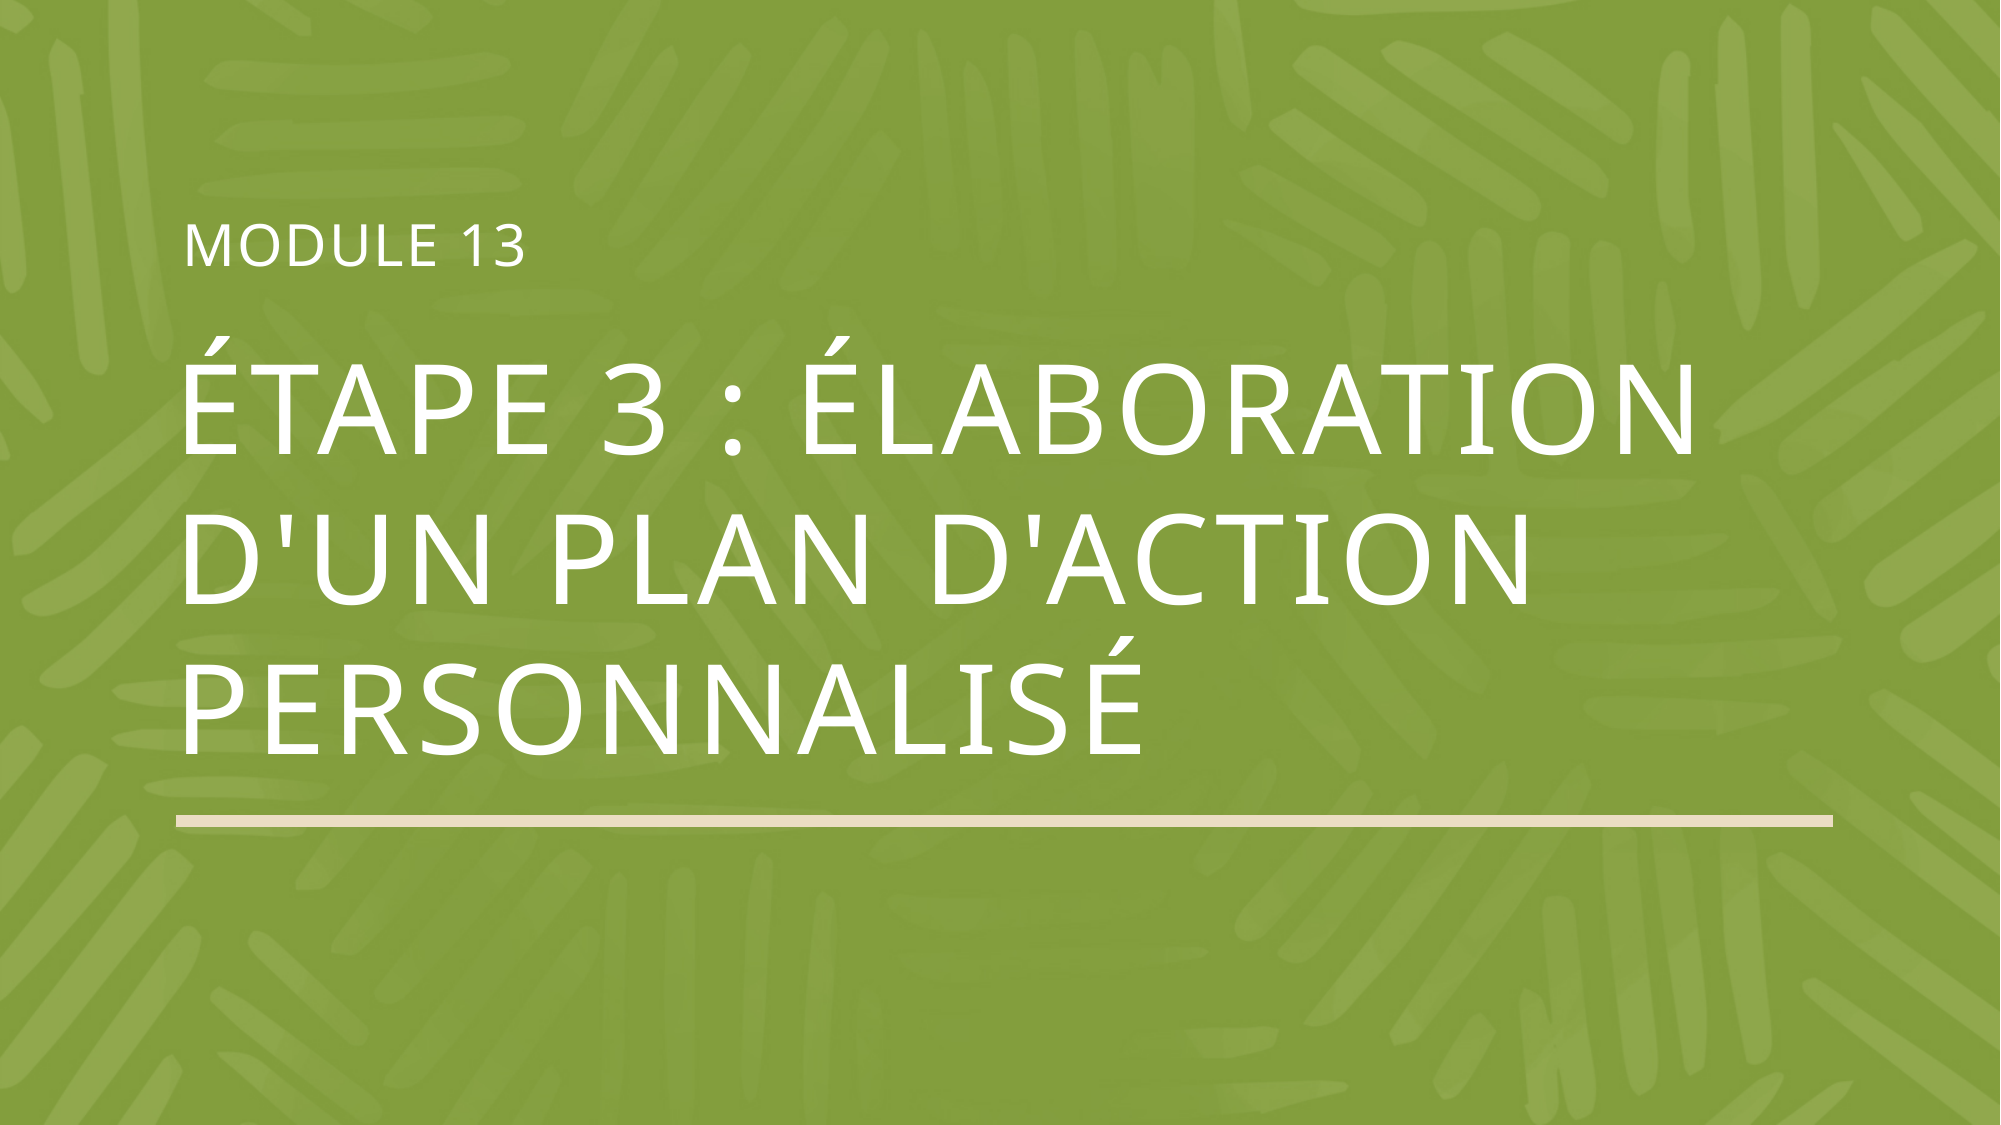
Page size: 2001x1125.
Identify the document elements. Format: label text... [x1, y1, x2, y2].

picture [0, 0, 2000, 1125]
title ÉTAPE 3 : Élaboration d'un plan d'action personnalisé [159, 327, 1841, 673]
list MODULE 13 [159, 207, 1855, 327]
